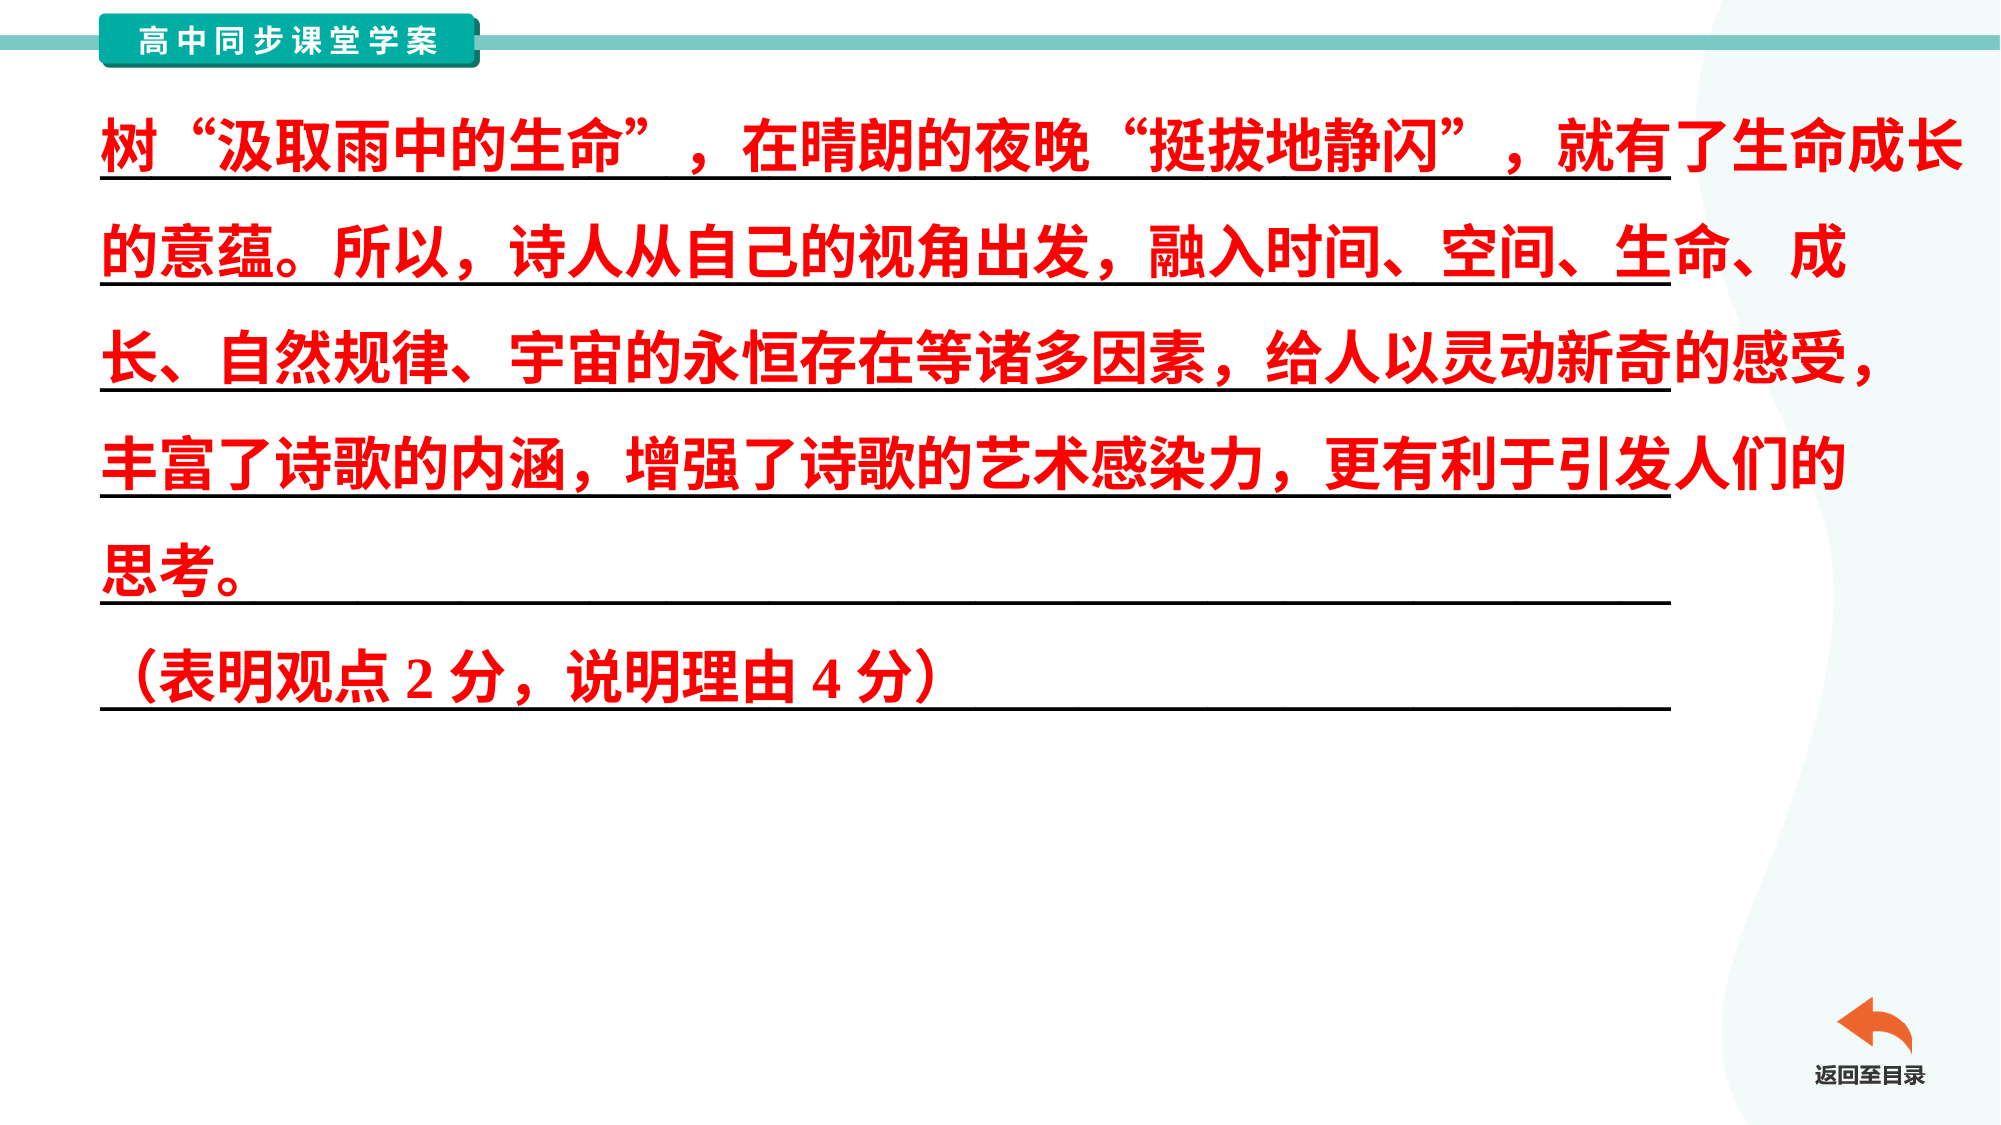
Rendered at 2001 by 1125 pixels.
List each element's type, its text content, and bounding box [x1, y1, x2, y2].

picture [0, 0, 2000, 1125]
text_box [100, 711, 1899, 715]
text_box 树“汲取雨中的生命”，在晴朗的夜晚“挺拔地静闪”，就有了生命成长 的意蕴。所以，诗人从自己的视角出发，融入时间、空间、生命、成 长、自然规律、宇宙的永恒存在等诸多因素，给人以灵动新奇的感受， 丰富了诗歌的内涵，增强了诗歌的艺术感染力，更有利于引发人们的 思考。 （表明观点2分，说明理由4分） [100, 72, 1899, 711]
